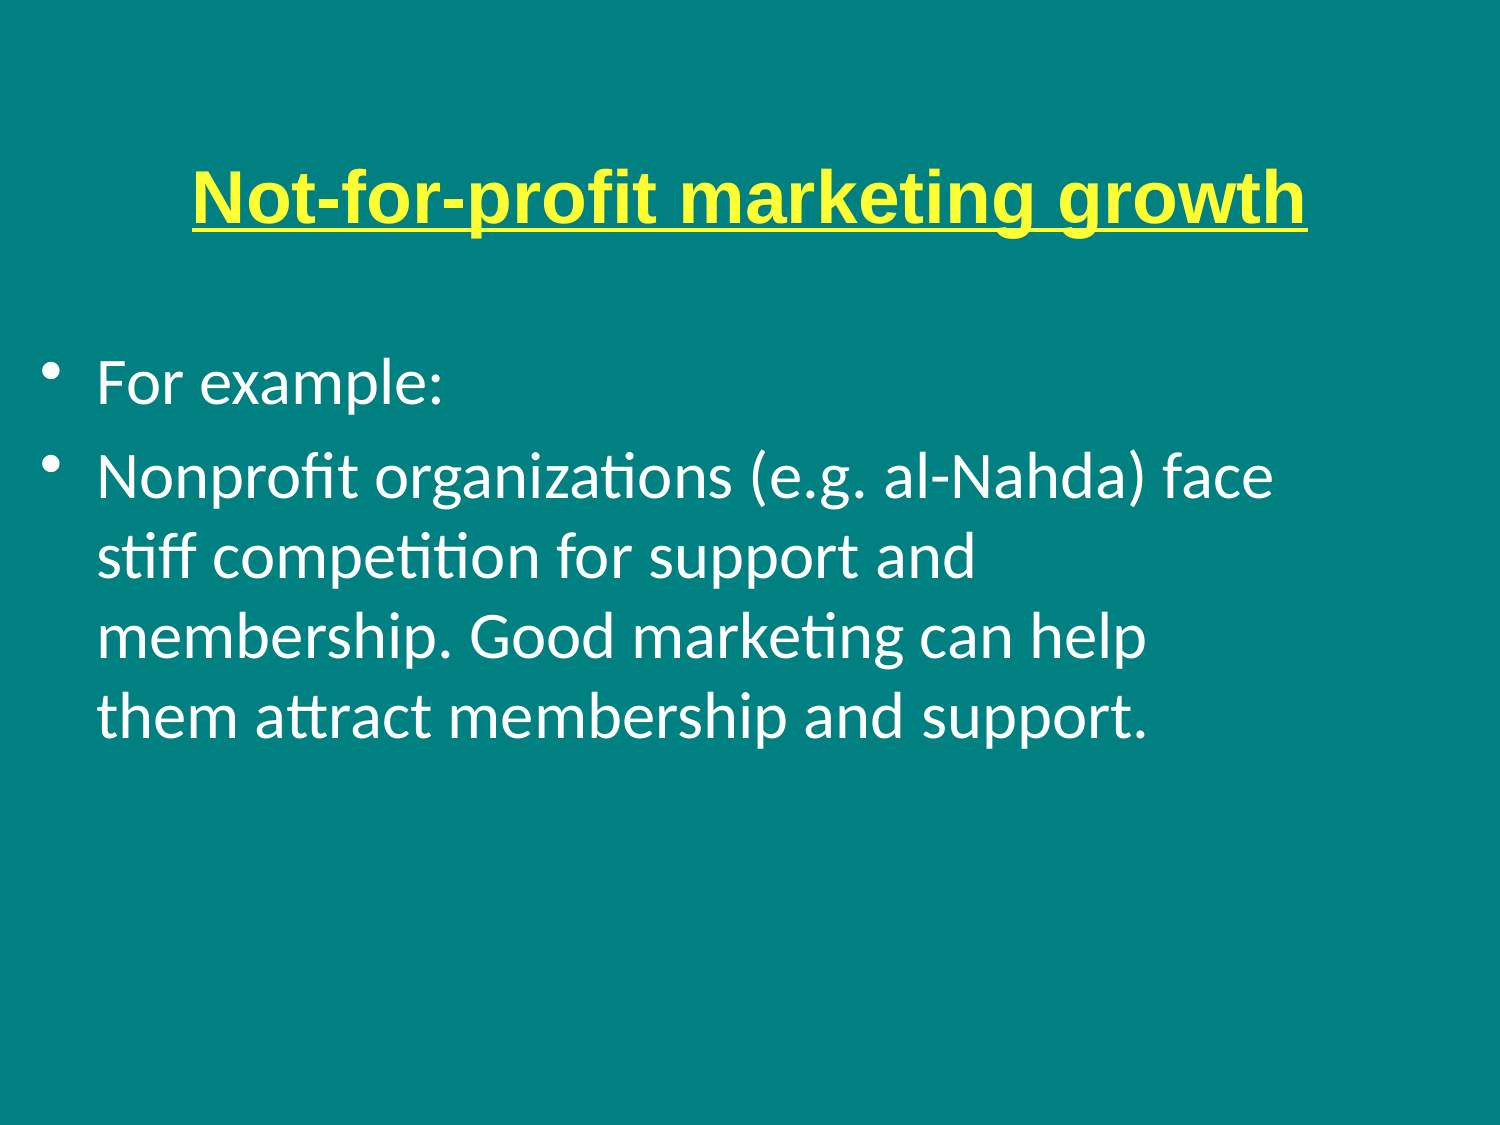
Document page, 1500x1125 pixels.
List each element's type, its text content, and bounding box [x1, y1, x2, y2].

list For example: Nonprofit organizations (e.g. al-Nahda) face stiff competition for support and membership. Good marketing can help them attract membership and support. [24, 237, 1301, 913]
title Not-for-profit marketing growth [112, 99, 1388, 288]
